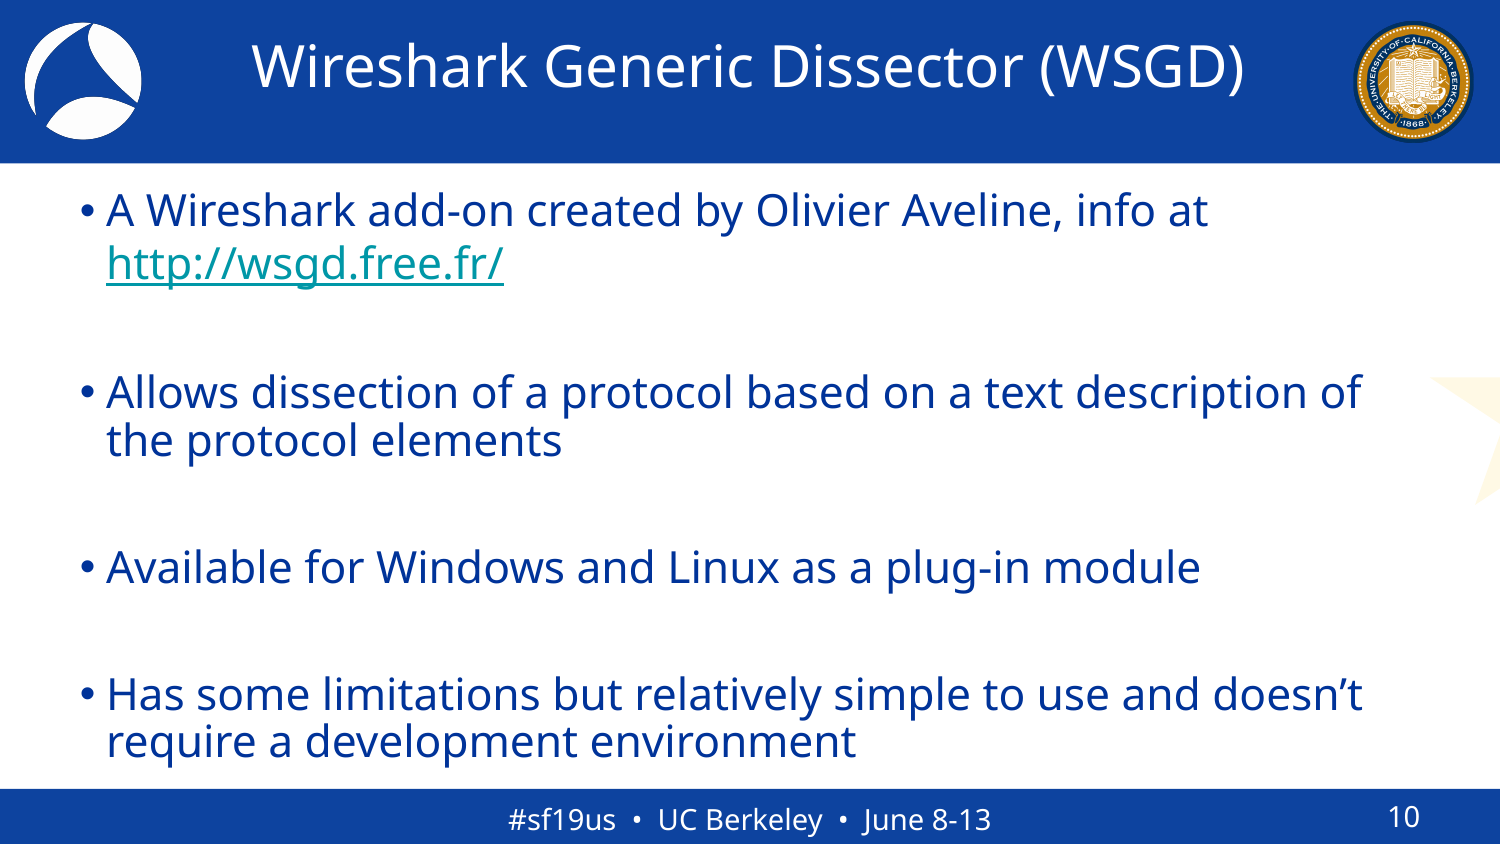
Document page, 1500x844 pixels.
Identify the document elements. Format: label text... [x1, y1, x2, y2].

picture [1353, 21, 1474, 143]
picture [24, 22, 142, 140]
list Wireshark Generic Dissector (WSGD) [147, 0, 1341, 139]
list A Wireshark add-on created by Olivier Aveline, info at http://wsgd.free.fr/ Allows dissection of a protocol based on a text description of the protocol elements Available for Windows and Linux as a plug-in module Has some limitations but relatively simple to use and doesn’t require a development environment [64, 173, 1436, 788]
